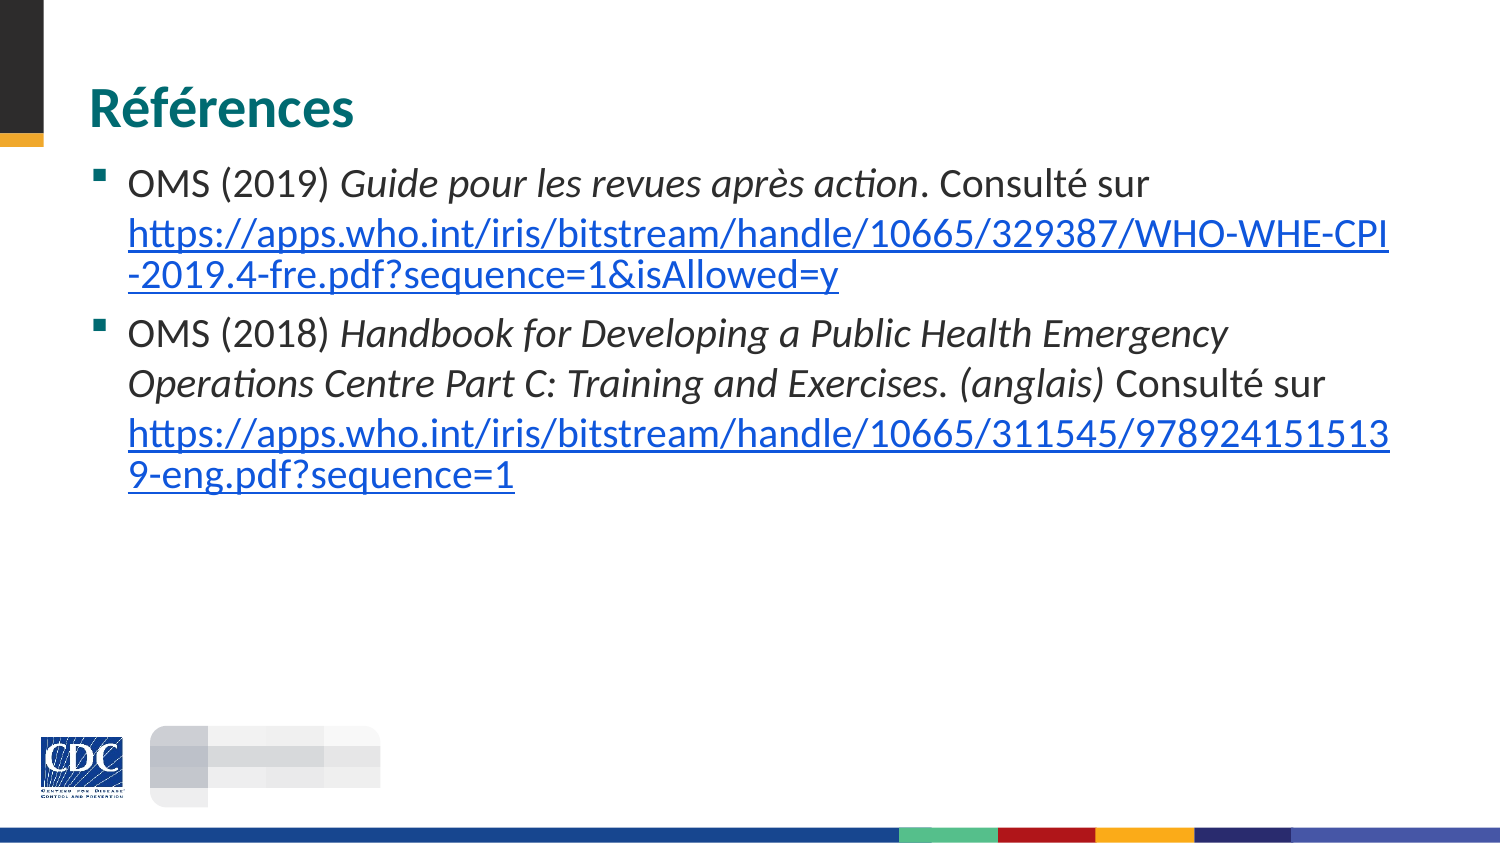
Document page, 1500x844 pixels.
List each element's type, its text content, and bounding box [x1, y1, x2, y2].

title Références [75, 33, 1425, 147]
list OMS (2019) Guide pour les revues après action. Consulté sur https://apps.who.int/iris/bitstream/handle/10665/329387/WHO-WHE-CPI-2019.4-fre.pdf?sequence=1&isAllowed=y OMS (2018) Handbook for Developing a Public Health Emergency Operations Centre Part C: Training and Exercises. (anglais) Consulté sur https://apps.who.int/iris/bitstream/handle/10665/311545/9789241515139-eng.pdf?sequence=1 [75, 147, 1414, 696]
picture [41, 737, 125, 798]
